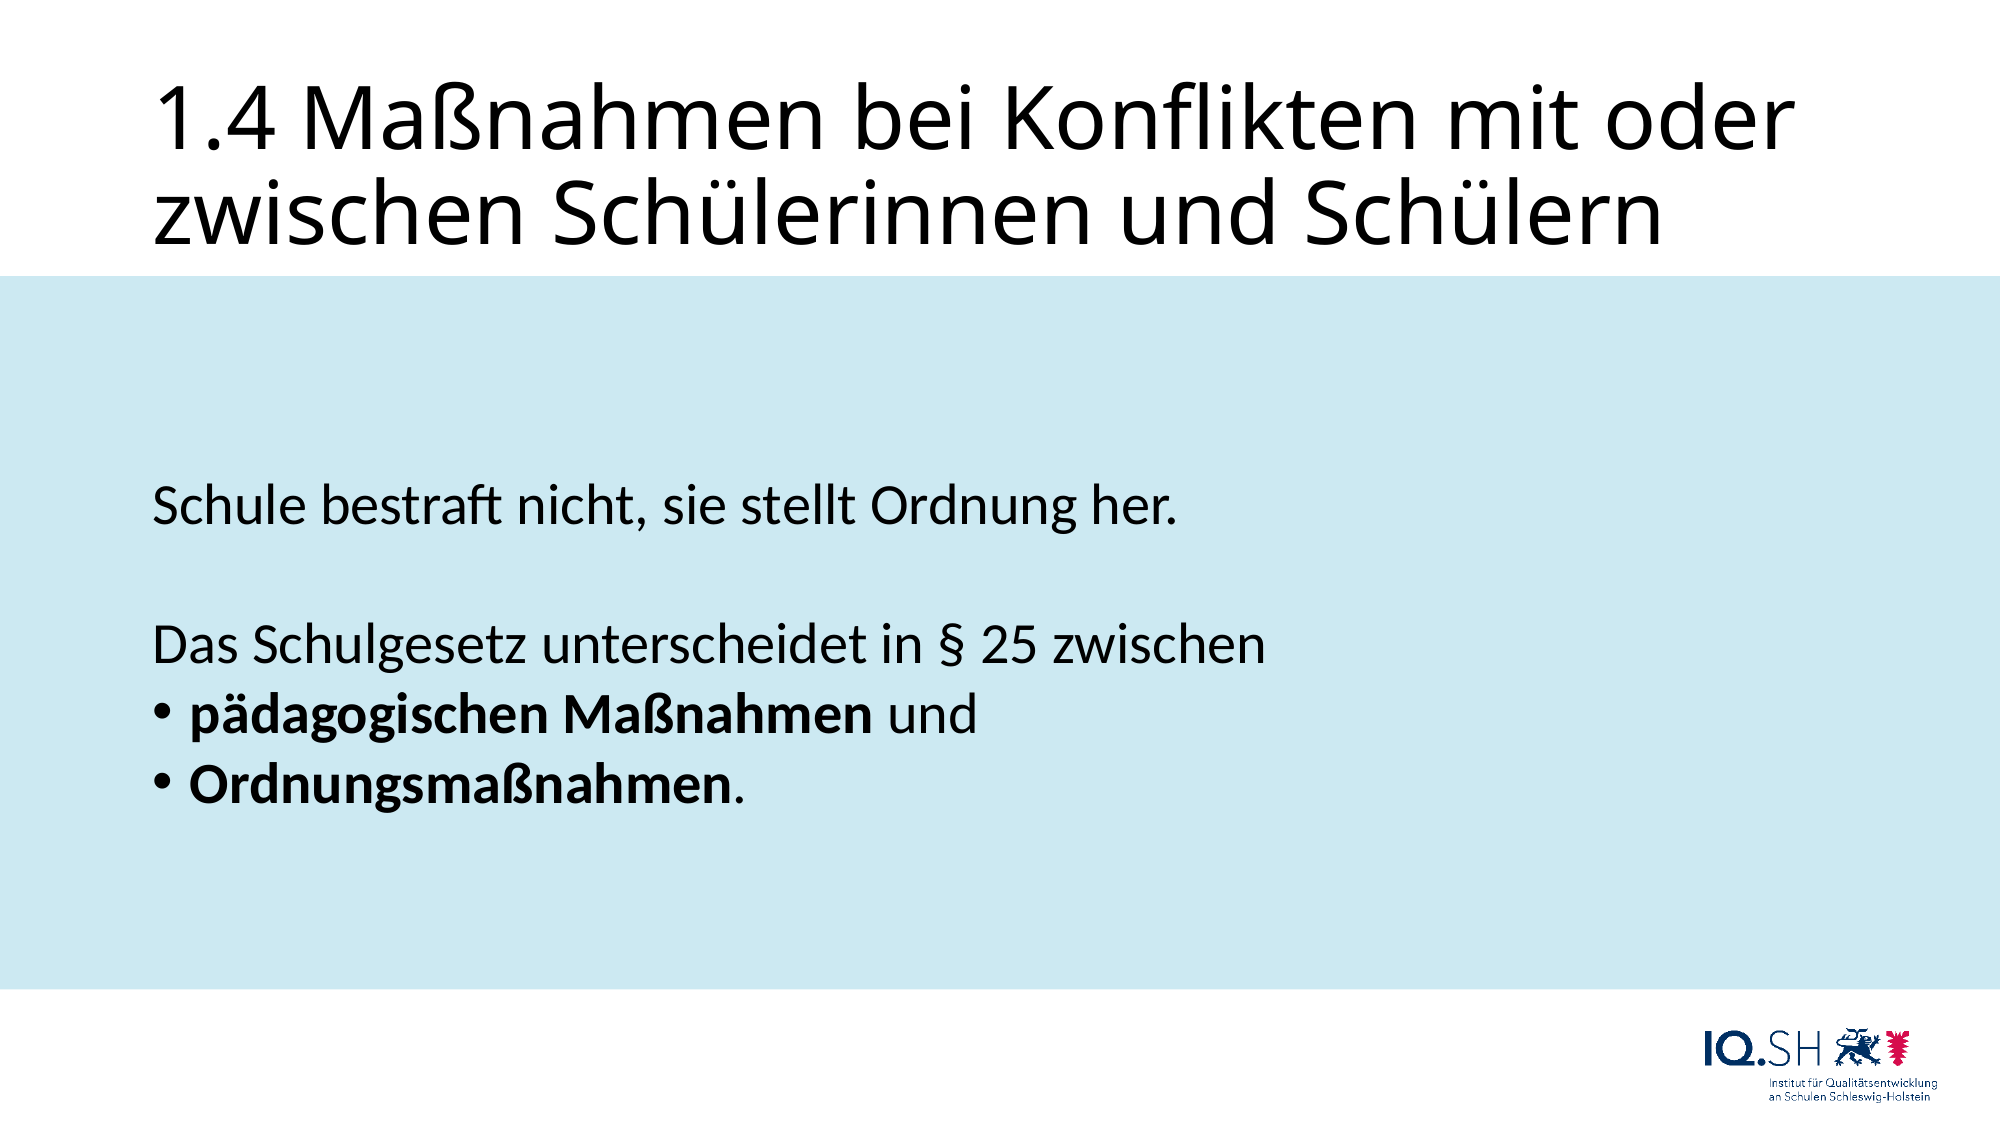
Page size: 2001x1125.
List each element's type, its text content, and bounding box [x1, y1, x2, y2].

title 1.4 Maßnahmen bei Konflikten mit oder zwischen Schülerinnen und Schülern [137, 59, 1863, 278]
picture [1705, 1028, 1937, 1103]
list Schule bestraft nicht, sie stellt Ordnung her. Das Schulgesetz unterscheidet in § 25 zwischen pädagogischen Maßnahmen und Ordnungsmaßnahmen. [137, 299, 1863, 982]
